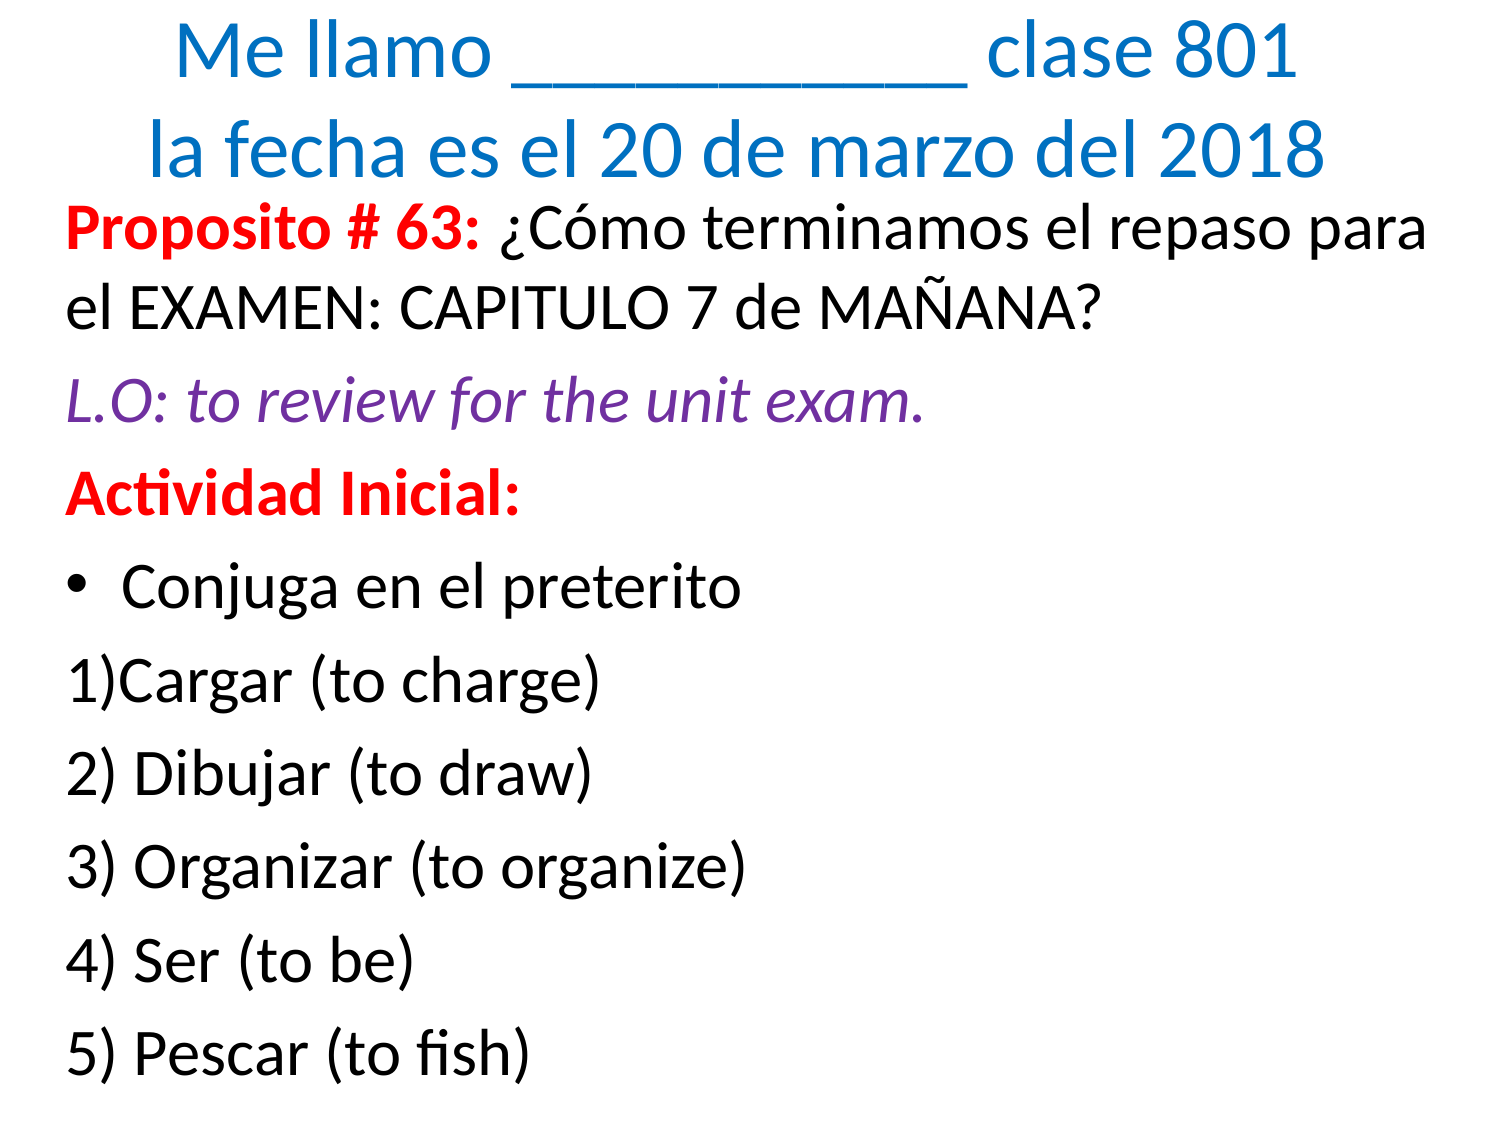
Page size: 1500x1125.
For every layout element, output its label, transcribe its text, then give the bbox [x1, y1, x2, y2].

title Me llamo ___________ clase 801 la fecha es el 20 de marzo del 2018 [62, 0, 1413, 174]
list Proposito # 63: ¿Cómo terminamos el repaso para el EXAMEN: CAPITULO 7 de MAÑANA? L.O: to review for the unit exam. Actividad Inicial: Conjuga en el preterito 1)Cargar (to charge) 2) Dibujar (to draw) 3) Organizar (to organize) 4) Ser (to be) 5) Pescar (to fish) [50, 174, 1500, 918]
